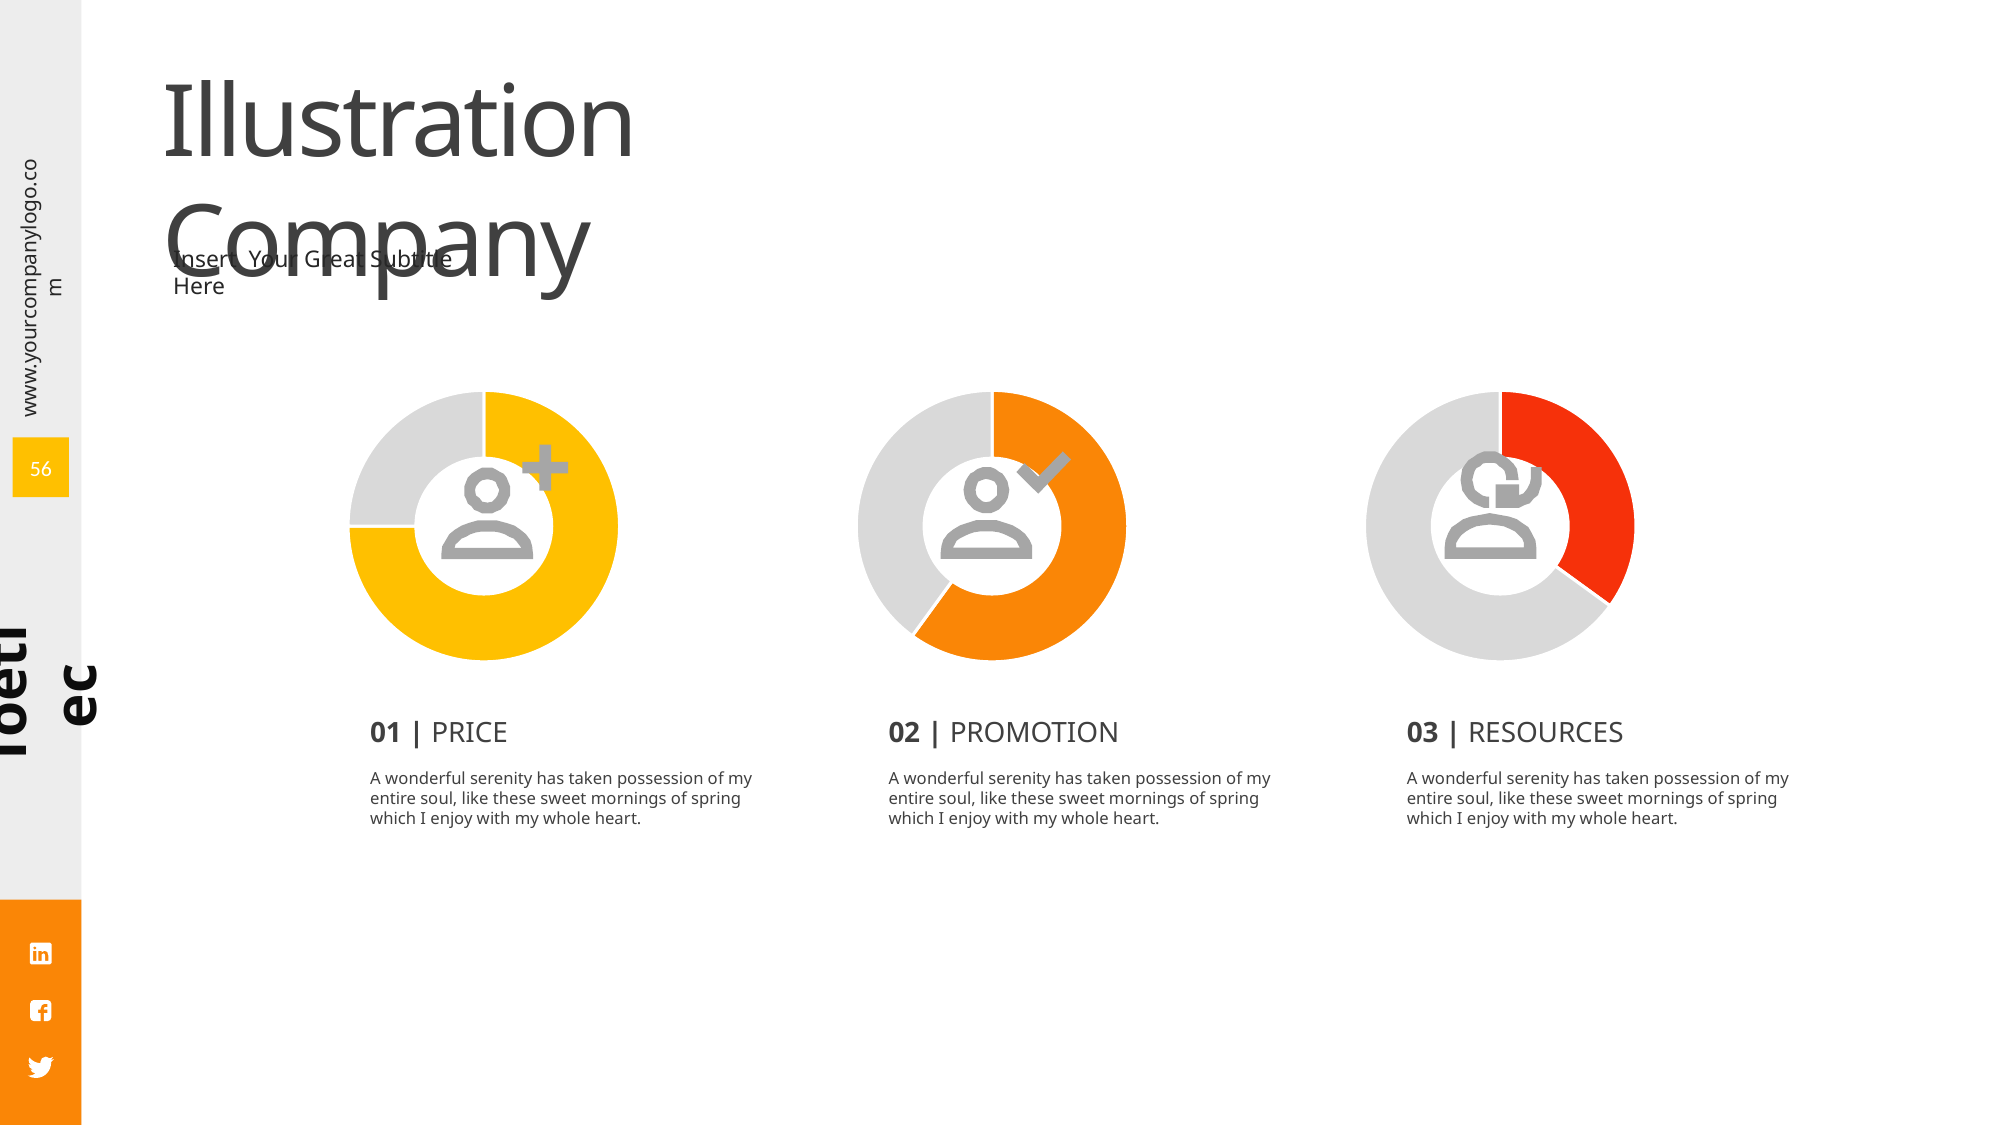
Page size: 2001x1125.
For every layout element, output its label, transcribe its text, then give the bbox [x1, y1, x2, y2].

text_box 02 | PROMOTION A wonderful serenity has taken possession of my entire soul, like these sweet mornings of spring which I enjoy with my whole heart. [873, 707, 1288, 836]
text_box Insert Your Great Subtitle Here [158, 237, 512, 307]
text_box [940, 451, 1071, 559]
chart [779, 384, 1205, 668]
chart [1288, 384, 1713, 668]
text_box Illustration Company [147, 116, 677, 236]
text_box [1444, 451, 1542, 559]
text_box 03 | RESOURCES A wonderful serenity has taken possession of my entire soul, like these sweet mornings of spring which I enjoy with my whole heart. [1392, 707, 1807, 836]
slide_number 56 [12, 437, 69, 498]
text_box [441, 444, 569, 560]
text_box 01 | PRICE A wonderful serenity has taken possession of my entire soul, like these sweet mornings of spring which I enjoy with my whole heart. [355, 707, 770, 836]
chart [271, 384, 697, 668]
